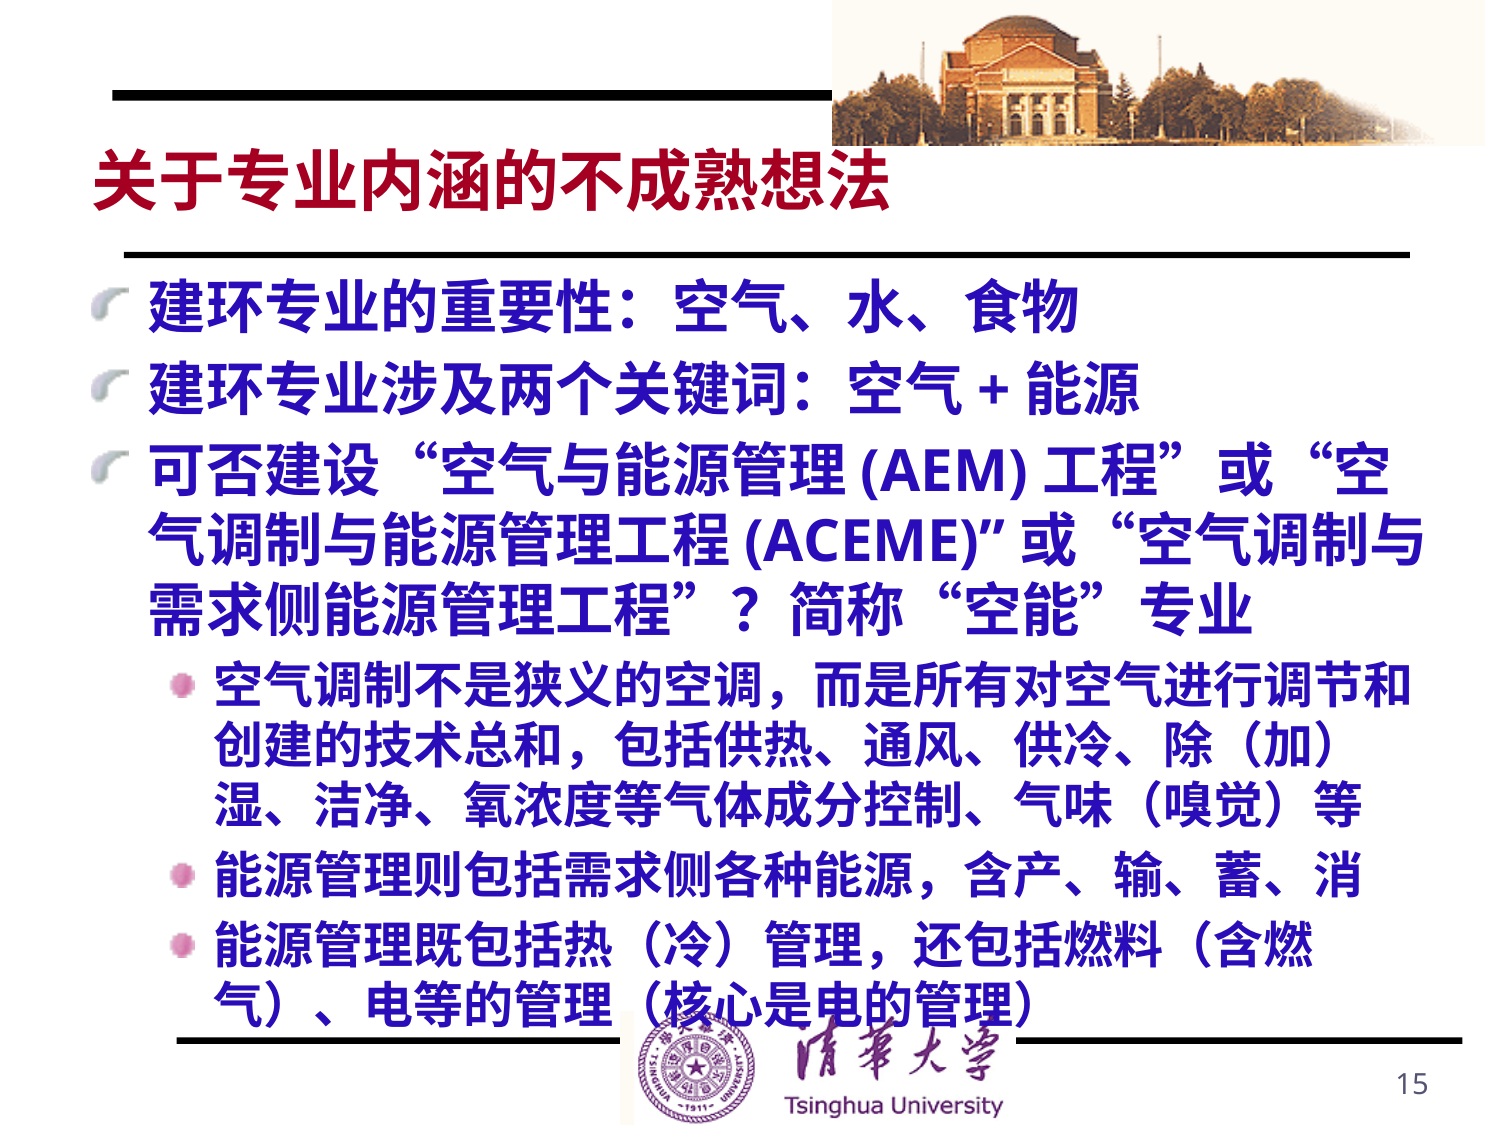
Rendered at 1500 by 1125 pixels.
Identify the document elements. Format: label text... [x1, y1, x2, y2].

picture [166, 929, 195, 958]
picture [620, 1046, 1016, 1125]
picture [91, 368, 129, 405]
picture [91, 286, 129, 324]
picture [832, 0, 1485, 146]
picture [166, 669, 195, 698]
picture [166, 859, 195, 888]
picture [91, 449, 129, 487]
title 关于专业内涵的不成熟想法 [76, 113, 1428, 245]
list 建环专业的重要性：空气、水、食物 建环专业涉及两个关键词：空气+能源 可否建设“空气与能源管理(AEM)工程”或“空气调制与能源管理工程(ACEME)”或“空气调制与需求侧能源管理工程”？简称“空能”专业 空气调制不是狭义的空调，而是所有对空气进行调节和创建的技术总和，包括供热、通风、供冷、除（加）湿、洁净、氧浓度等气体成分控制、气味（嗅觉）等 能源管理则包括需求侧各种能源，含产、输、蓄、消 能源管理既包括热（冷）管理，还包括燃料（含燃气）、电等的管理（核心是电的管理） [76, 262, 1448, 1046]
